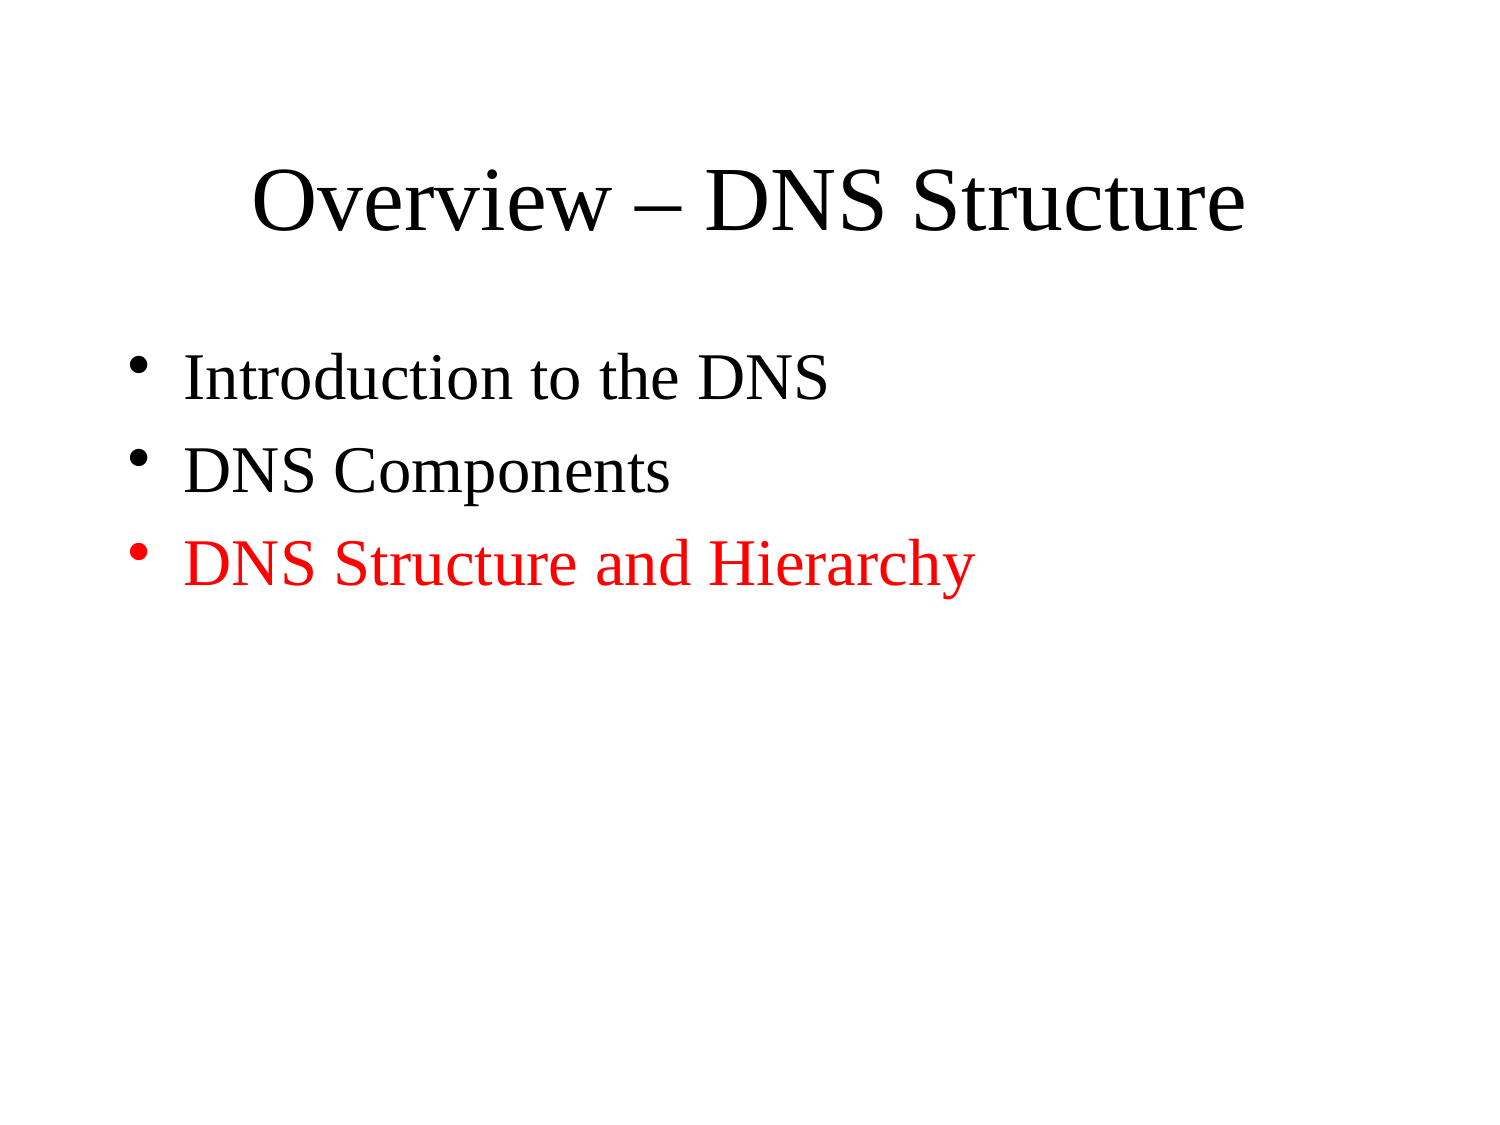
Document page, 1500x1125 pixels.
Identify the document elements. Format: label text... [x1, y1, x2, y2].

title Overview – DNS Structure [112, 99, 1388, 288]
list Introduction to the DNS DNS Components DNS Structure and Hierarchy [112, 324, 1388, 1000]
